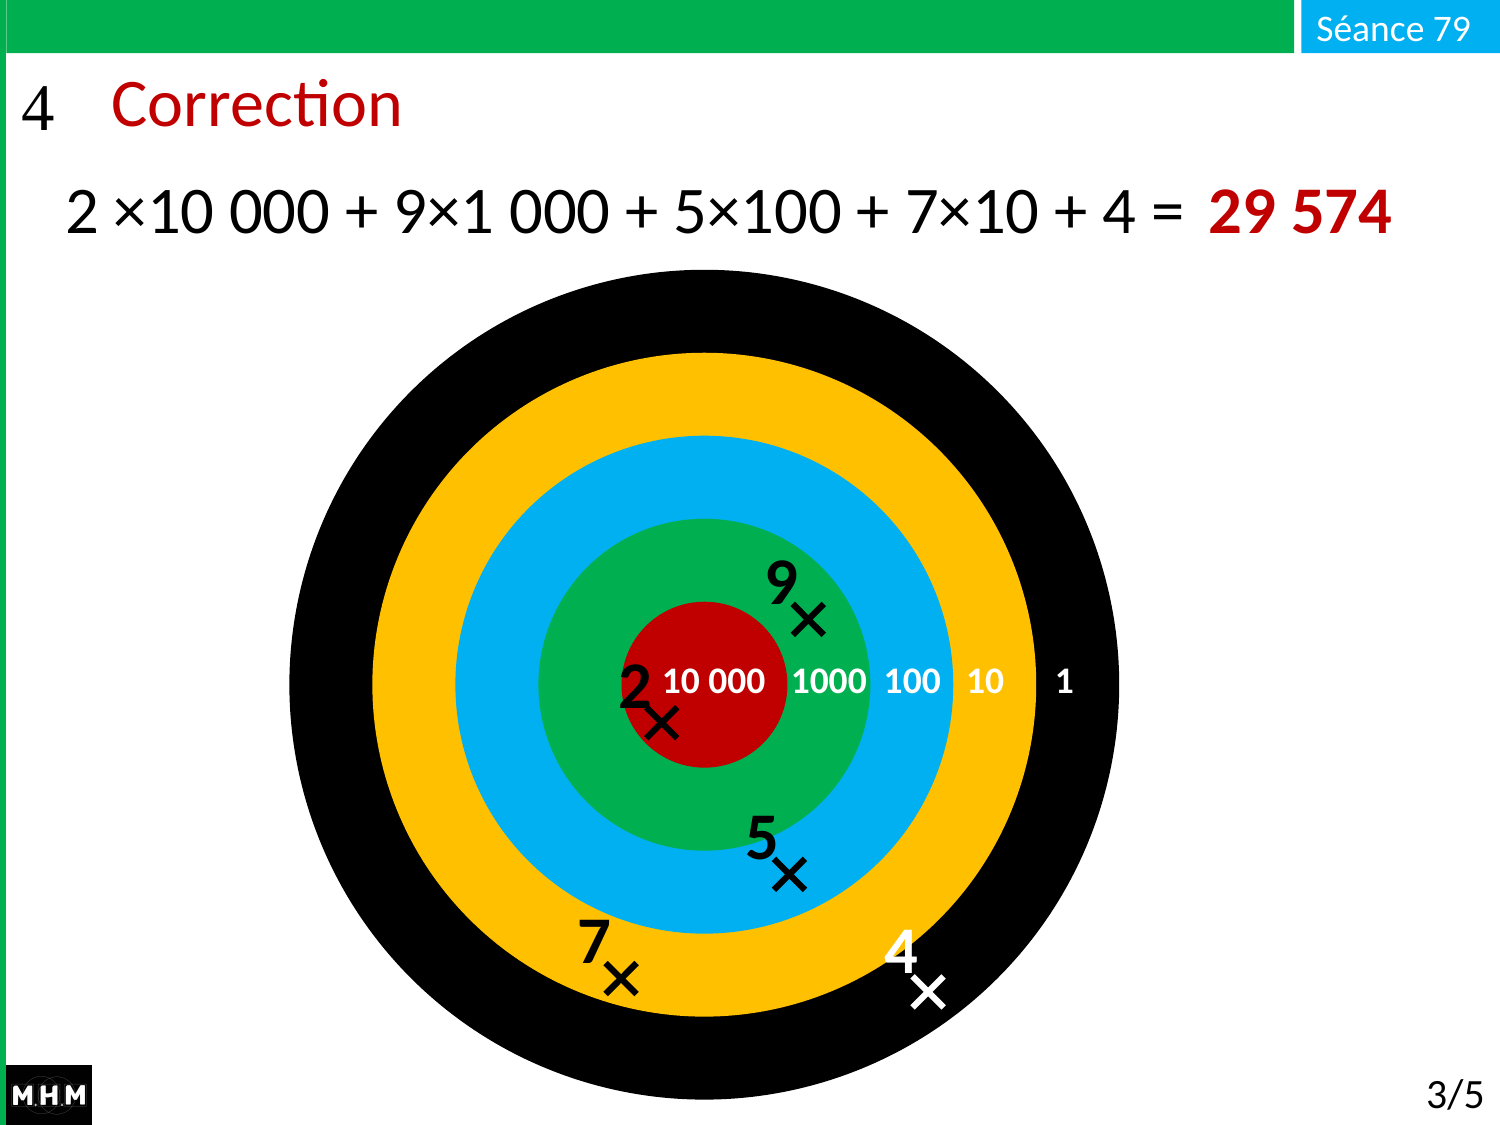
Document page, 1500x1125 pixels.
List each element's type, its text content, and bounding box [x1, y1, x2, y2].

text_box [869, 899, 965, 1022]
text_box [289, 269, 1277, 1100]
list 3/5 [1297, 1064, 1500, 1125]
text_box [749, 530, 845, 650]
title Correction [96, 60, 1391, 150]
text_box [562, 889, 658, 1009]
text_box 29 574 [1193, 159, 1500, 254]
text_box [603, 633, 699, 753]
text_box 2 ×10 000 + 9×1 000 + 5×100 + 7×10 + 4 = [50, 159, 1393, 255]
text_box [731, 785, 827, 905]
picture [6, 1065, 92, 1125]
